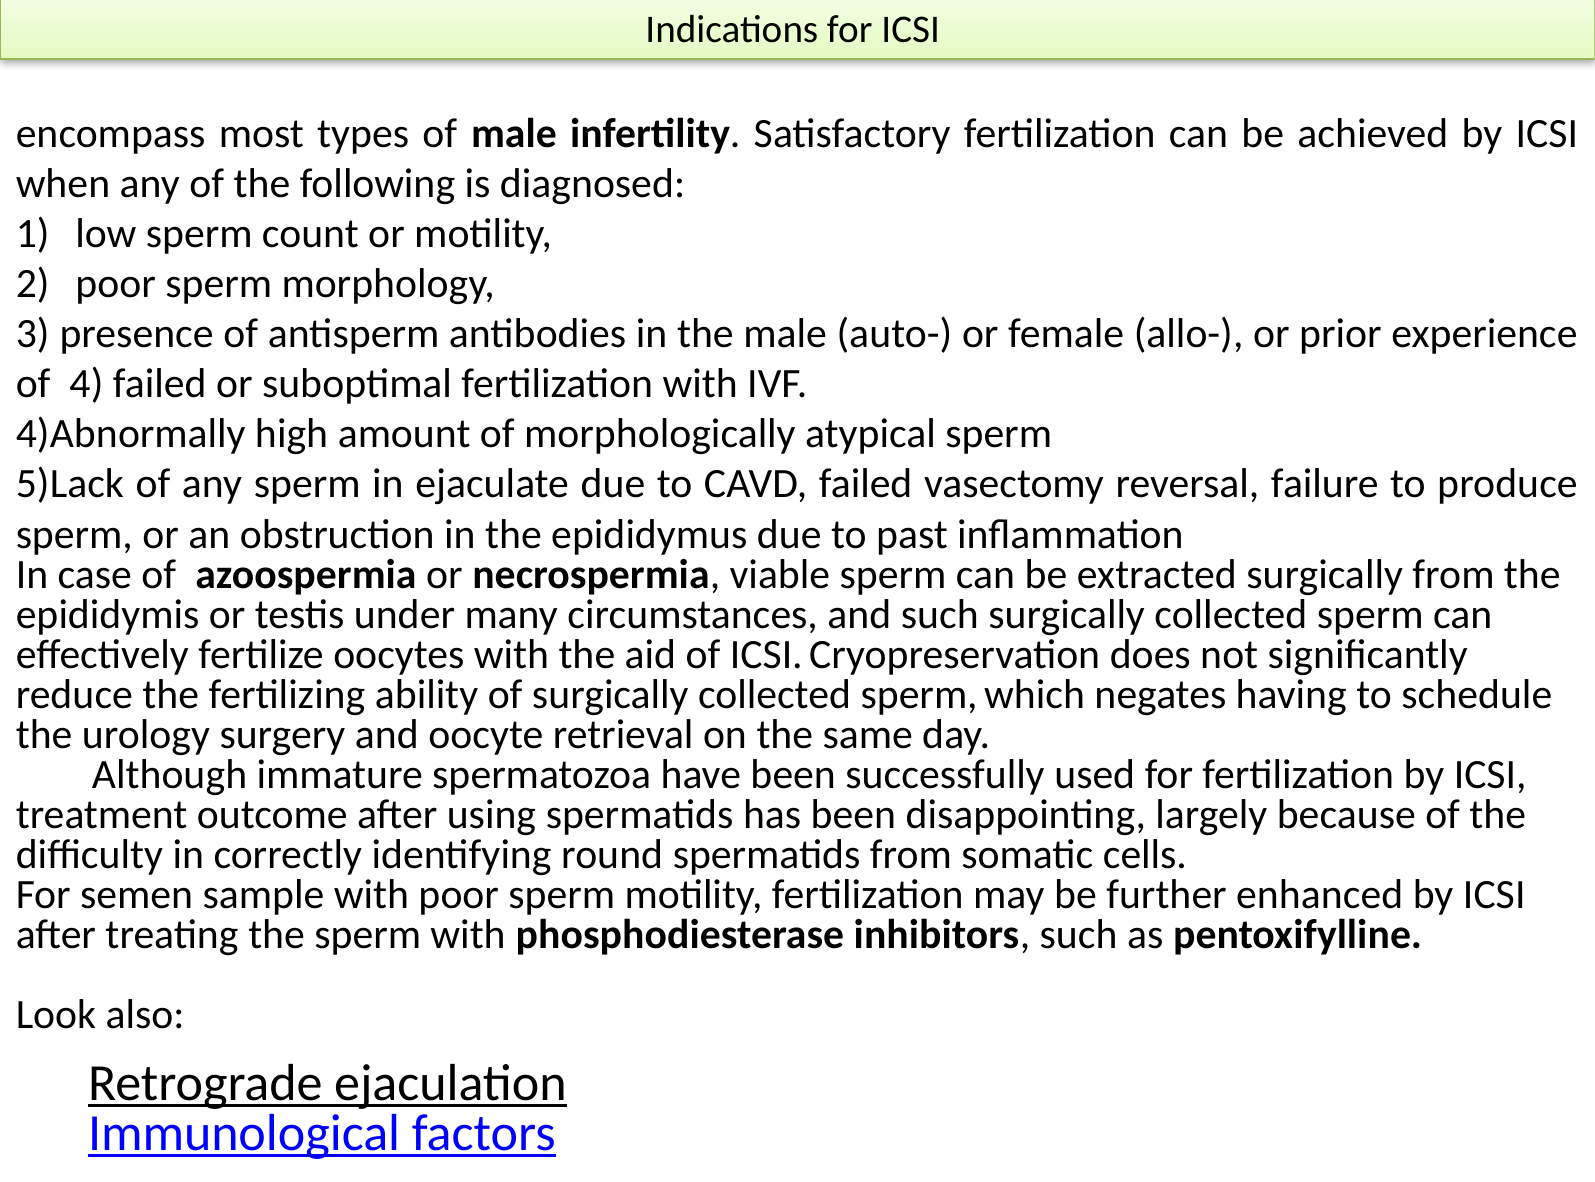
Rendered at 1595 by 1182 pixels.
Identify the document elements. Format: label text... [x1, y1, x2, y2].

text_box Retrograde ejaculation Immunological factors [0, 1053, 792, 1168]
text_box encompass most types of male infertility. Satisfactory fertilization can be achieved by ICSI when any of the following is diagnosed: low sperm count or motility, poor sperm morphology, presence of antisperm antibodies in the male (auto-) or female (allo-), or prior experience of 4) failed or suboptimal fertilization with IVF. Abnormally high amount of morphologically atypical sperm Lack of any sperm in ejaculate due to CAVD, failed vasectomy reversal, failure to produce sperm, or an obstruction in the epididymus due to past inflammation In case of azoospermia or necrospermia, viable sperm can be extracted surgically from the epididymis or testis under many circumstances, and such surgically collected sperm can effectively fertilize oocytes with the aid of ICSI. Cryopreservation does not significantly reduce the fertilizing ability of surgically collected sperm, which negates having to schedule the urology surgery and oocyte retrieval on the same day. Although immature spermatozoa have been successfully used for fertilization by ICSI, treatment outcome after using spermatids has been disappointing, largely because of the difficulty in correctly identifying round spermatids from somatic cells. For semen sample with poor sperm motility, fertilization may be further enhanced by ICSI after treating the sperm with phosphodiesterase inhibitors, such as pentoxifylline. Look also: [0, 70, 1595, 1044]
title Indications for ICSI [0, 0, 1595, 60]
